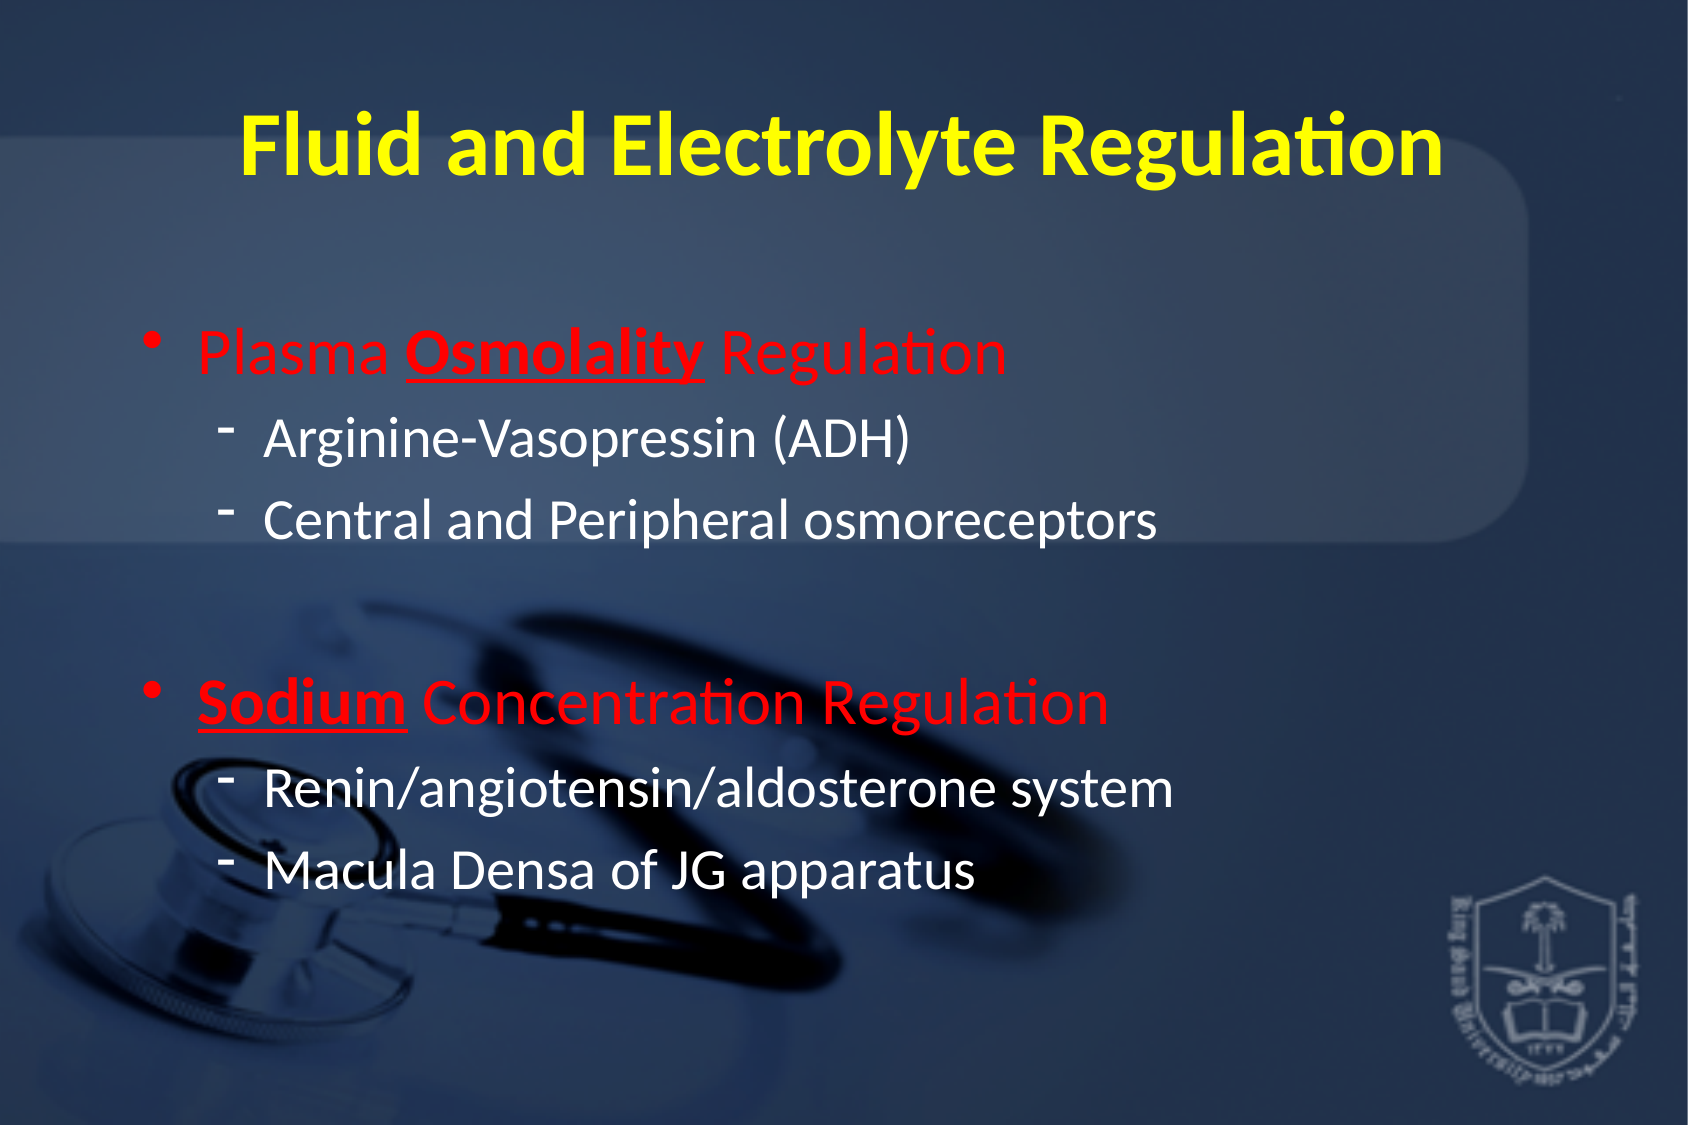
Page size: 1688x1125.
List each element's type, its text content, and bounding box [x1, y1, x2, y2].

title Fluid and Electrolyte Regulation [84, 45, 1604, 233]
picture [0, 0, 1688, 1125]
list Plasma Osmolality Regulation Arginine-Vasopressin (ADH) Central and Peripheral osmoreceptors Sodium Concentration Regulation Renin/angiotensin/aldosterone system Macula Densa of JG apparatus [126, 299, 1561, 863]
